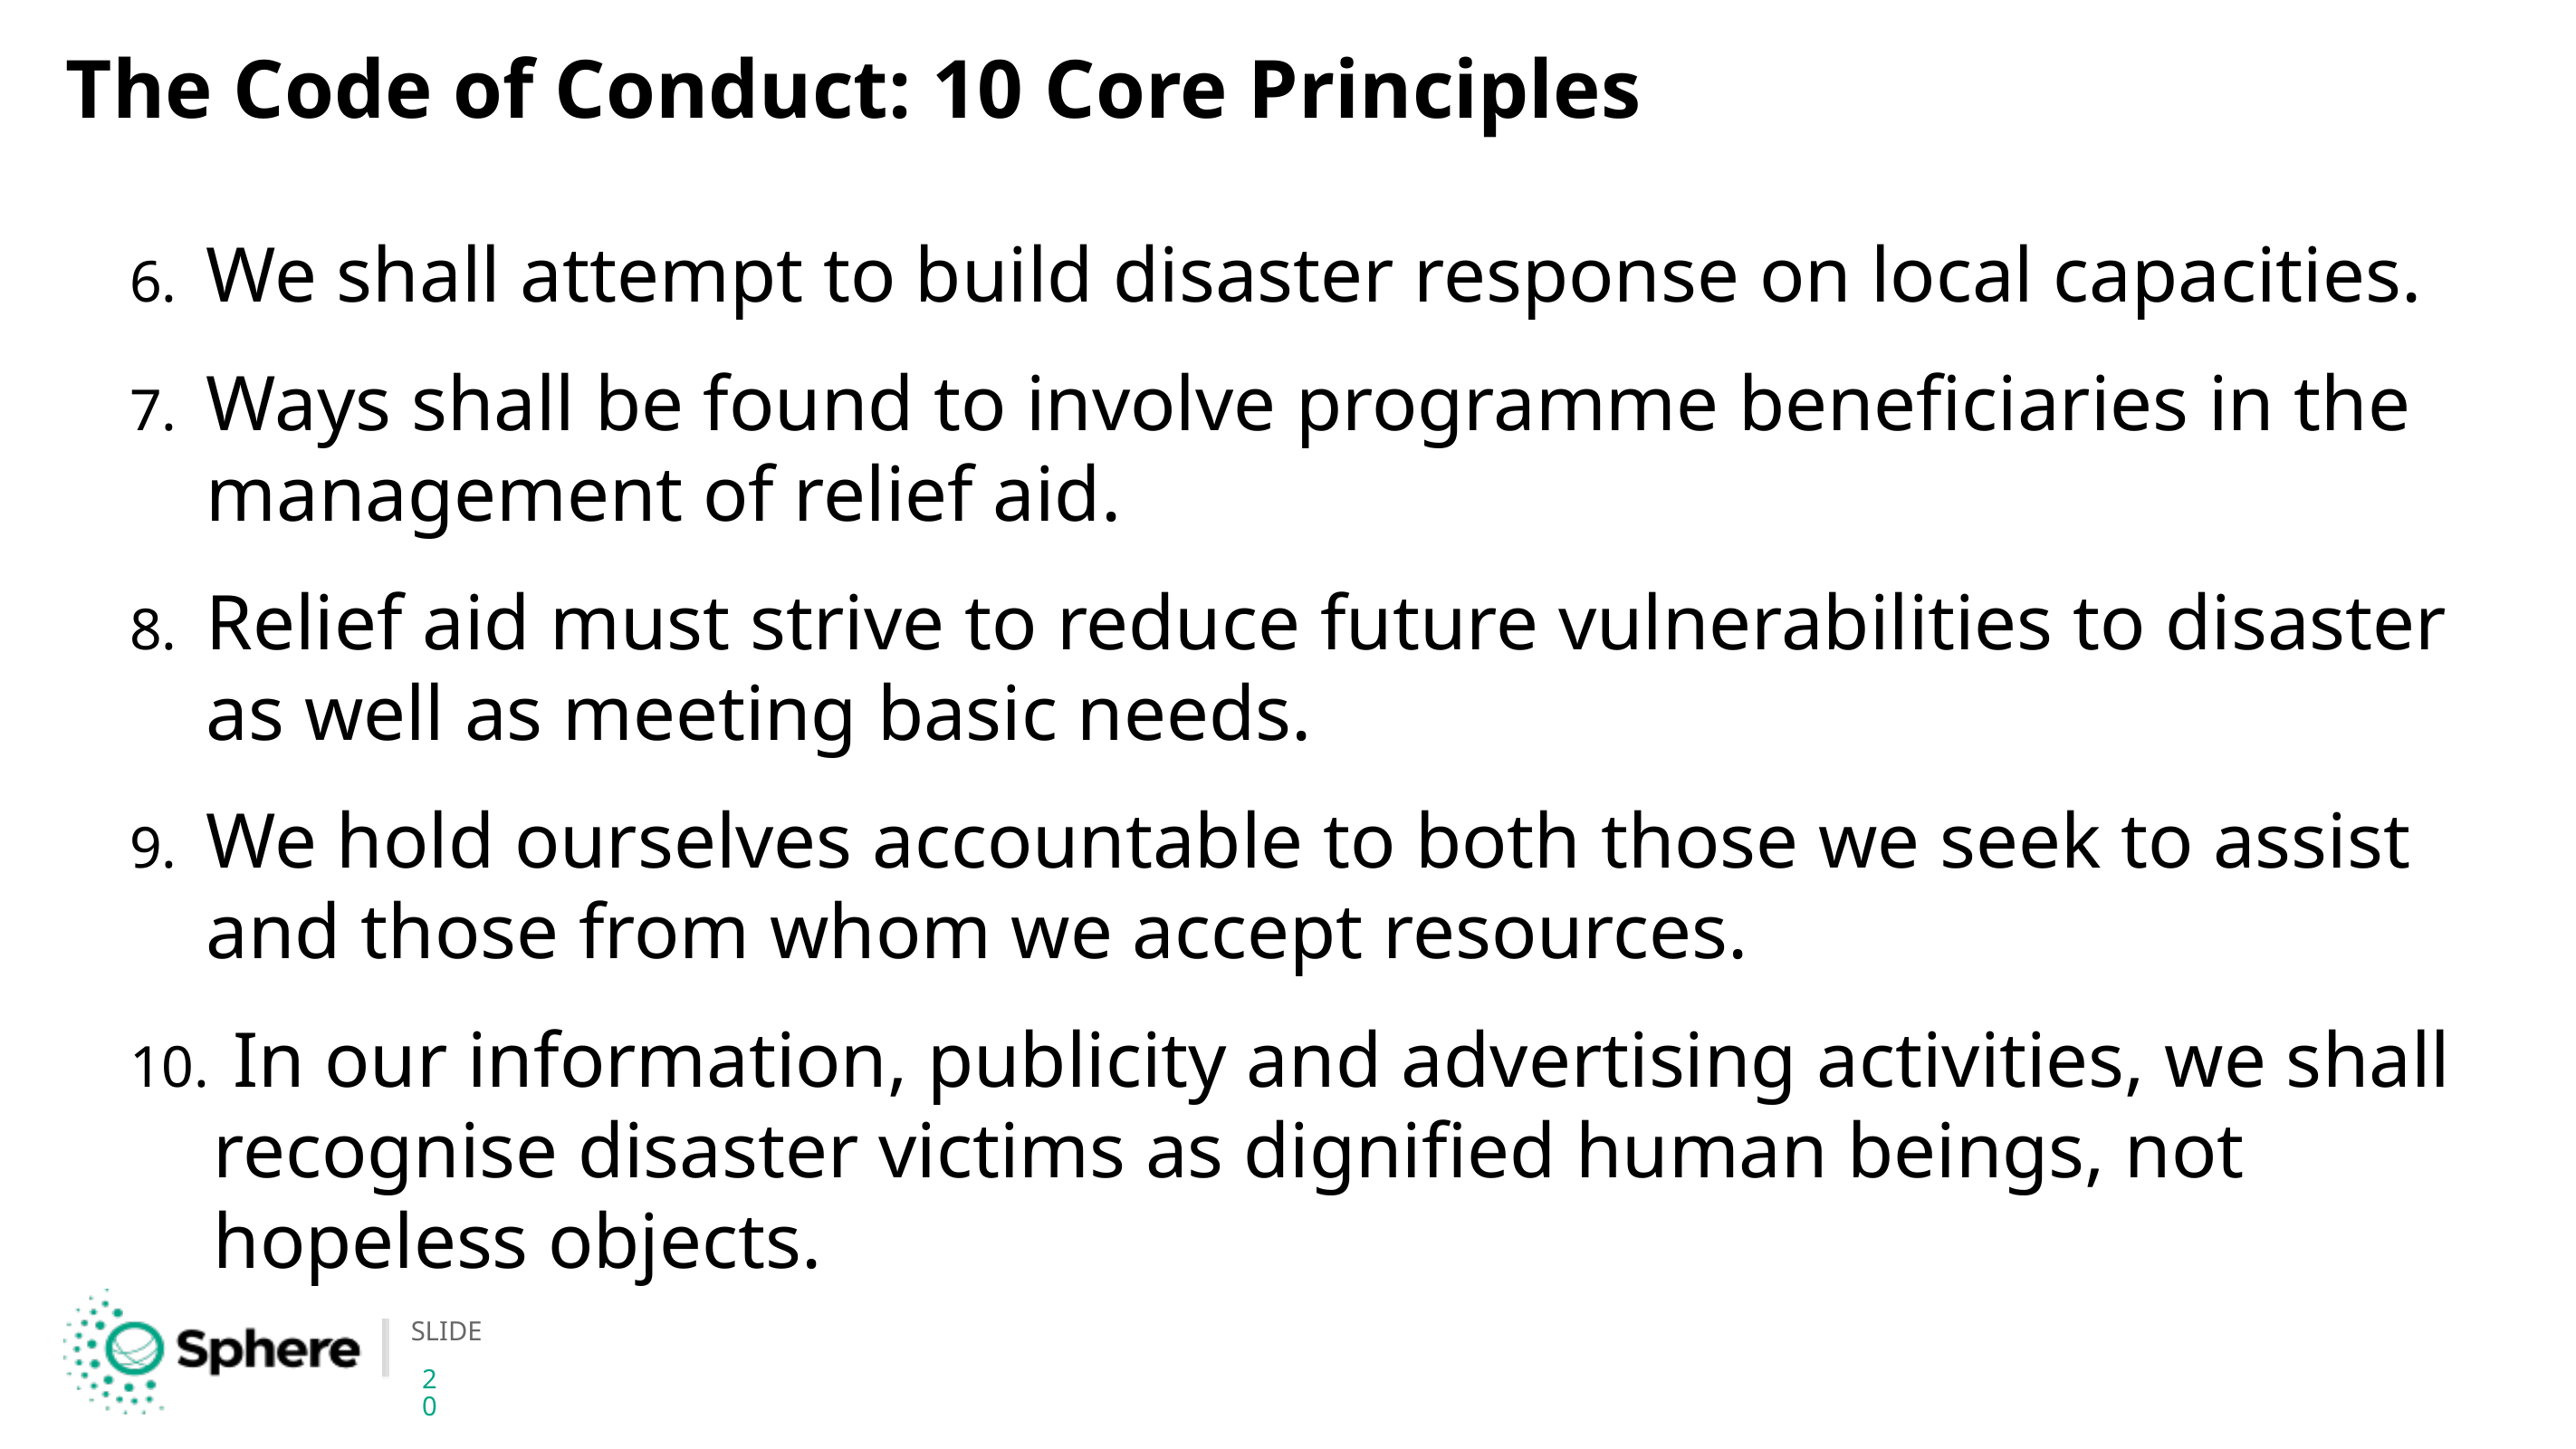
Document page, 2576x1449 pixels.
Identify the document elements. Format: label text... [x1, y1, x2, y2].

slide_number 20 [414, 1354, 459, 1404]
picture [63, 1289, 362, 1416]
picture [382, 1319, 393, 1379]
title The Code of Conduct: 10 Core Principles [57, 30, 2007, 199]
list We shall attempt to build disaster response on local capacities. Ways shall be found to involve programme beneficiaries in the management of relief aid. Relief aid must strive to reduce future vulnerabilities to disaster as well as meeting basic needs. We hold ourselves accountable to both those we seek to assist and those from whom we accept resources. In our information, publicity and advertising activities, we shall recognise disaster victims as dignified human beings, not hopeless objects. [121, 218, 2514, 1017]
